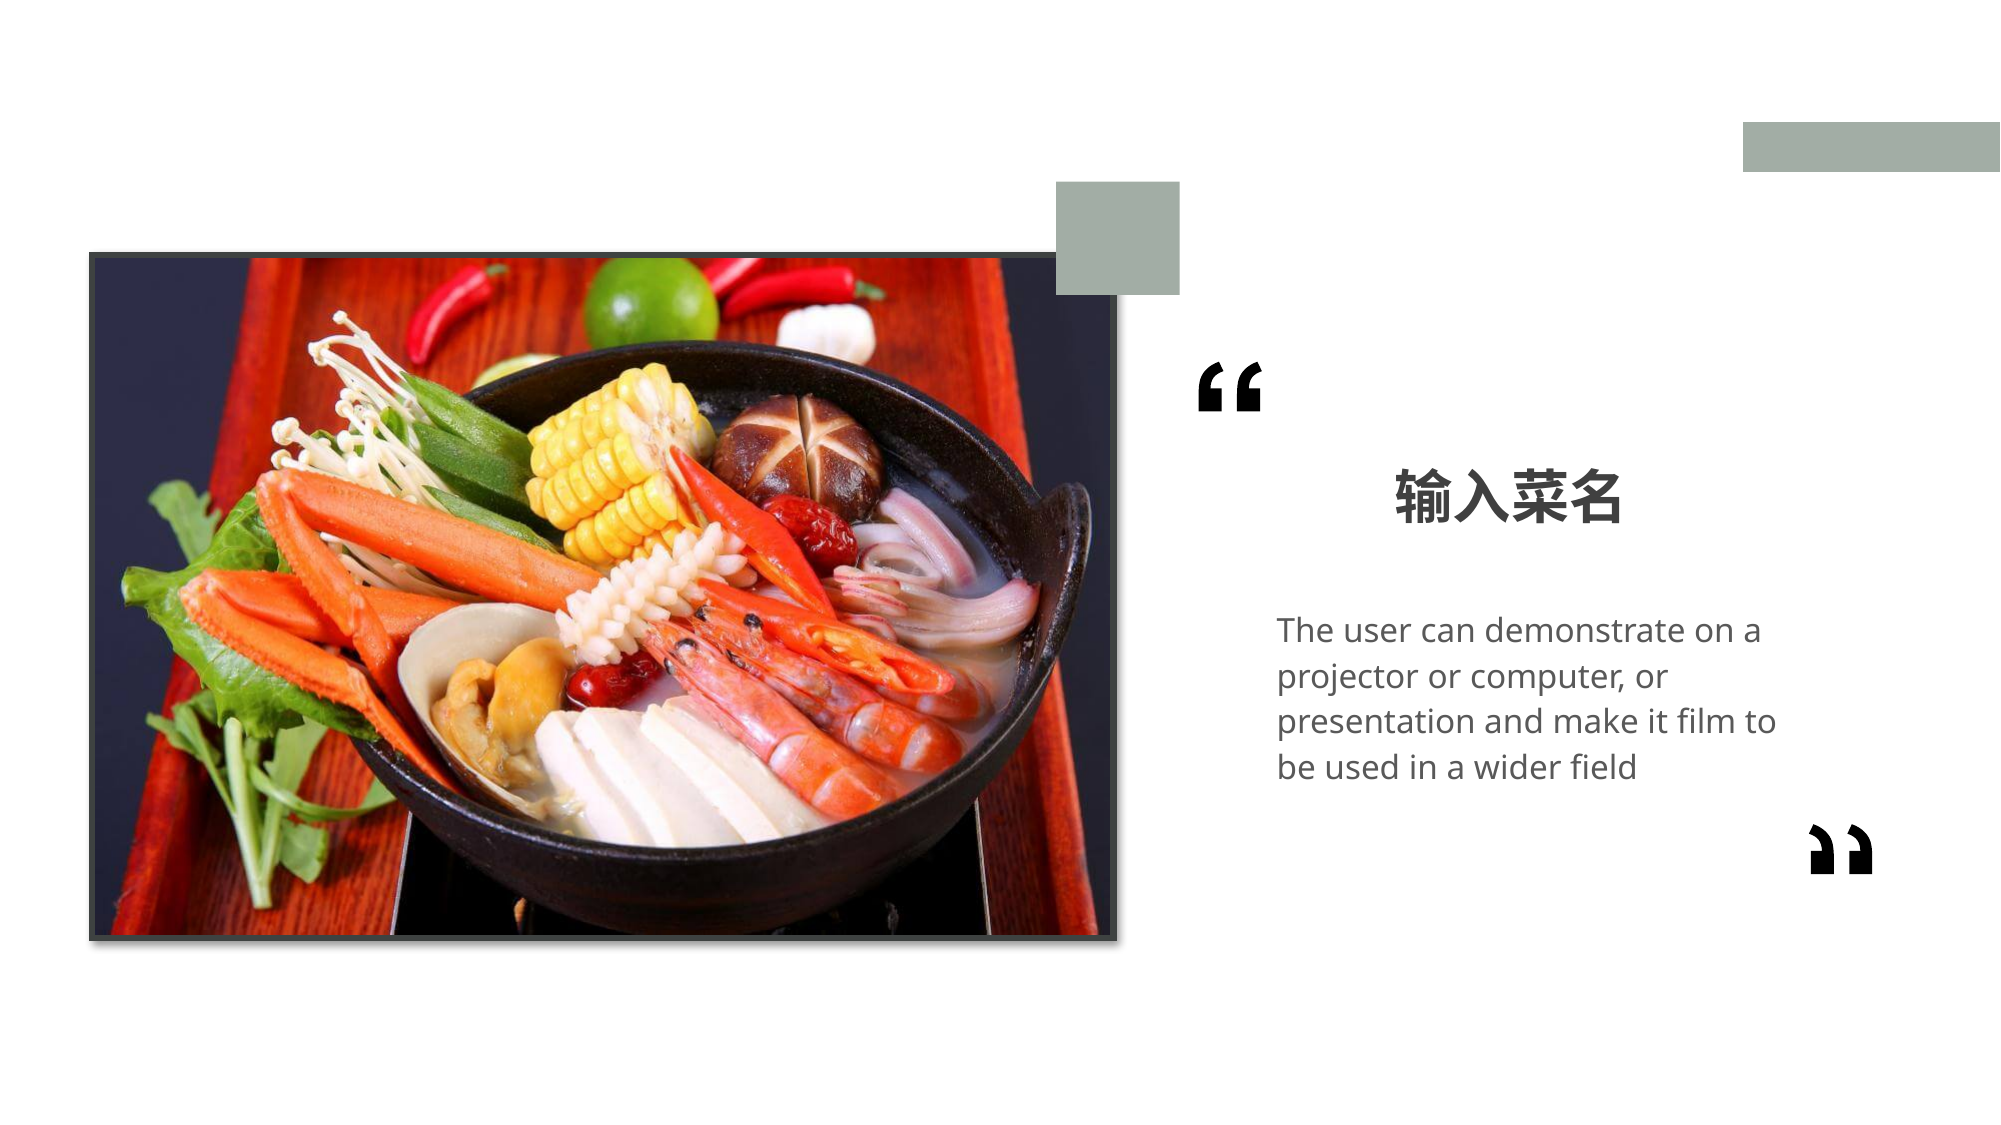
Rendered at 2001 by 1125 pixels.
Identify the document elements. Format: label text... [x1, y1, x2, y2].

picture [94, 257, 1111, 935]
text_box [1808, 824, 1834, 875]
text_box The user can demonstrate on a projector or computer, or presentation and make it film to be used in a wider field [1261, 596, 1817, 794]
text_box [1847, 824, 1873, 875]
text_box [1055, 181, 1181, 296]
text_box [1742, 121, 2000, 173]
text_box 输入菜名 [1249, 453, 1774, 538]
text_box [1198, 361, 1224, 412]
text_box [1236, 361, 1262, 412]
